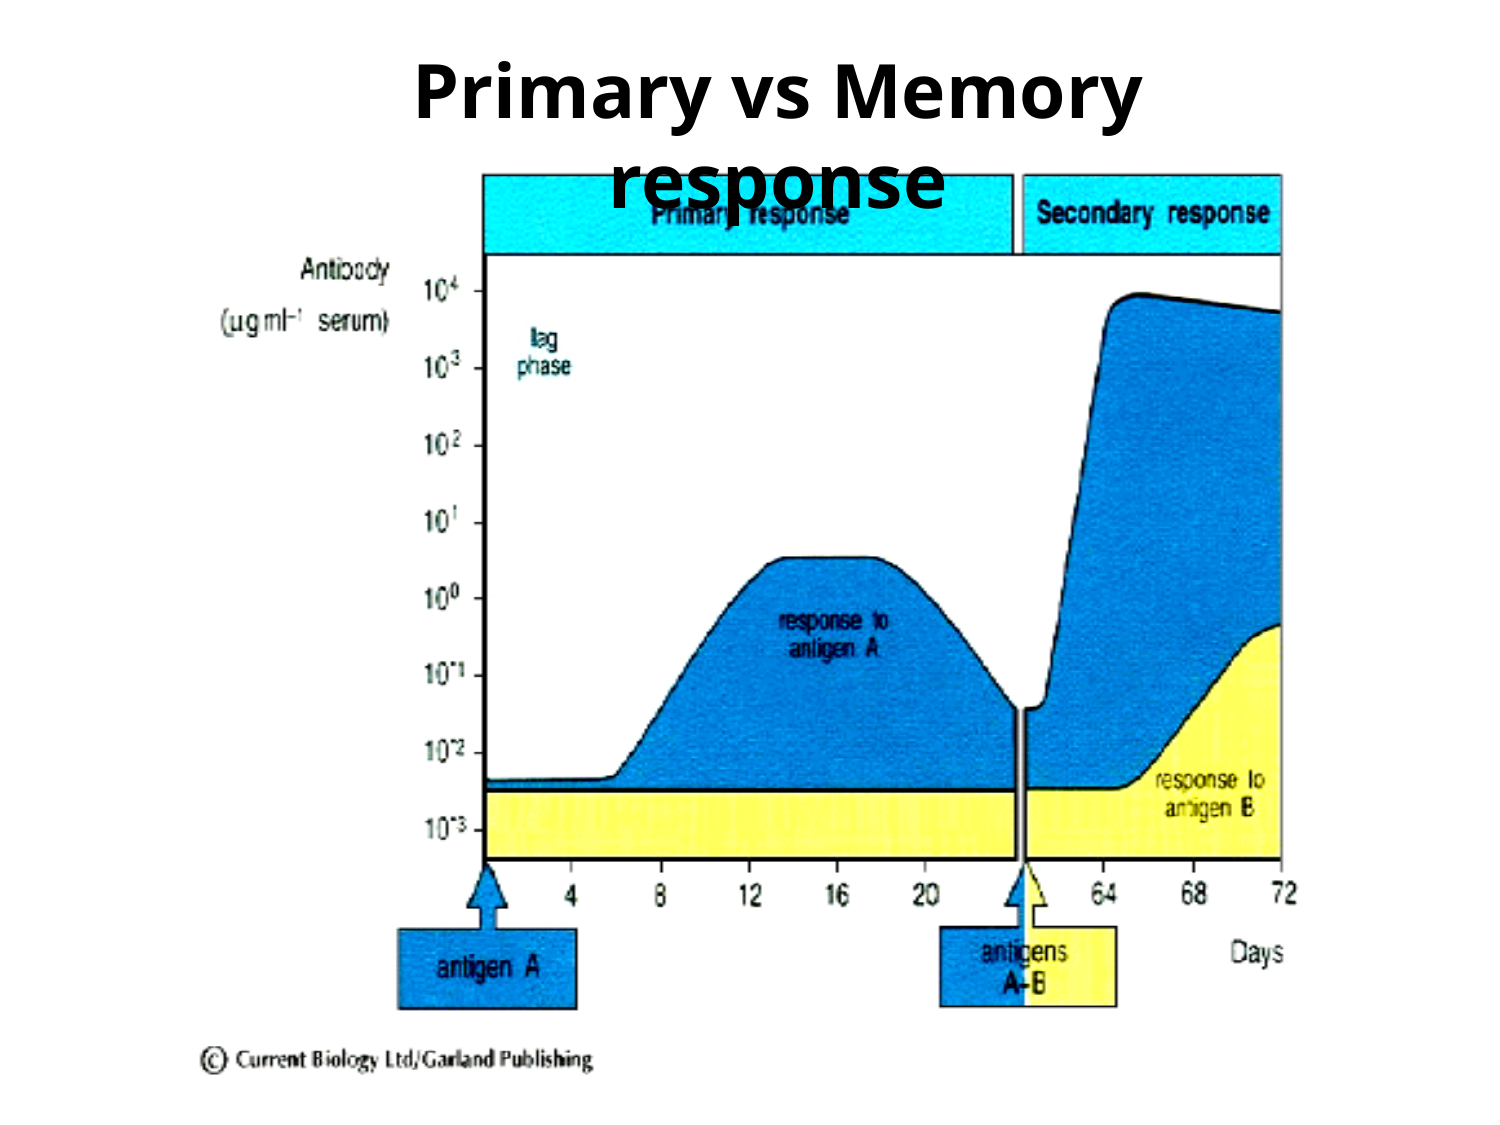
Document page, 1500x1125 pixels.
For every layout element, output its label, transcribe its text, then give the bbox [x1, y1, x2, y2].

text_box Primary vs Memory response [231, 36, 1325, 142]
picture [196, 142, 1325, 1081]
